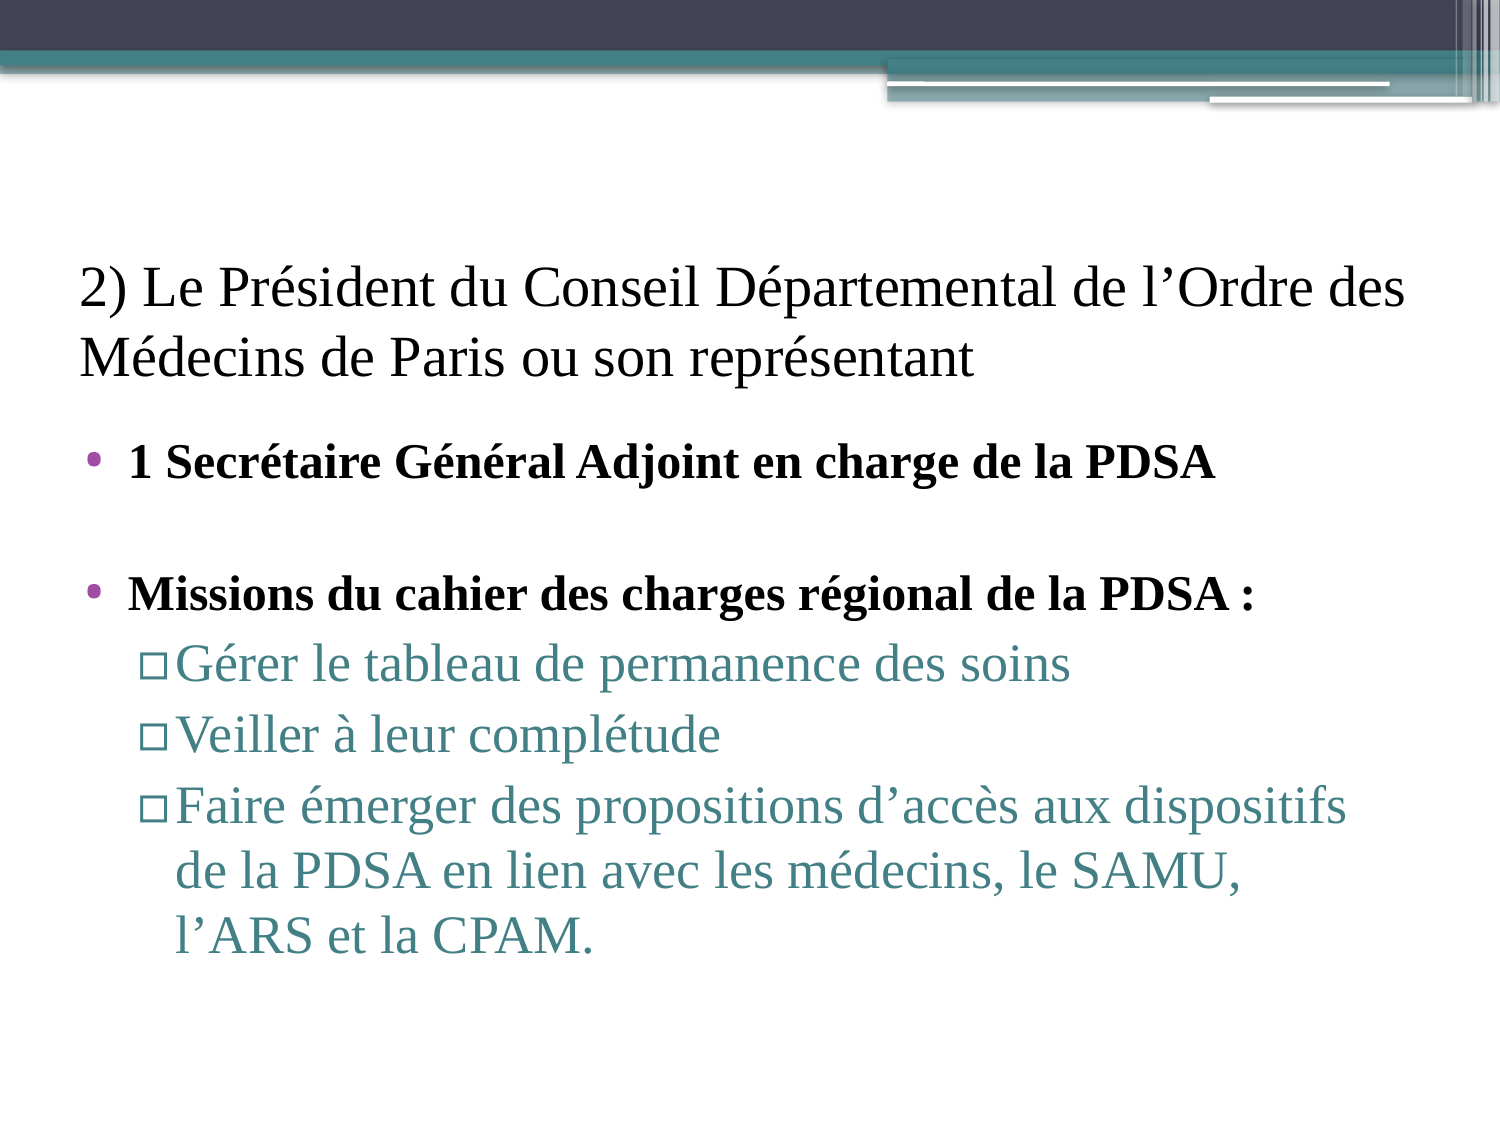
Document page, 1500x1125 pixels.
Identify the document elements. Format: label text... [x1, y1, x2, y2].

list 1 Secrétaire Général Adjoint en charge de la PDSA Missions du cahier des charges régional de la PDSA : Gérer le tableau de permanence des soins Veiller à leur complétude Faire émerger des propositions d’accès aux dispositifs de la PDSA en lien avec les médecins, le SAMU, l’ARS et la CPAM. [53, 420, 1404, 1125]
title 2) Le Président du Conseil Départemental de l’Ordre des Médecins de Paris ou son représentant [64, 208, 1459, 396]
